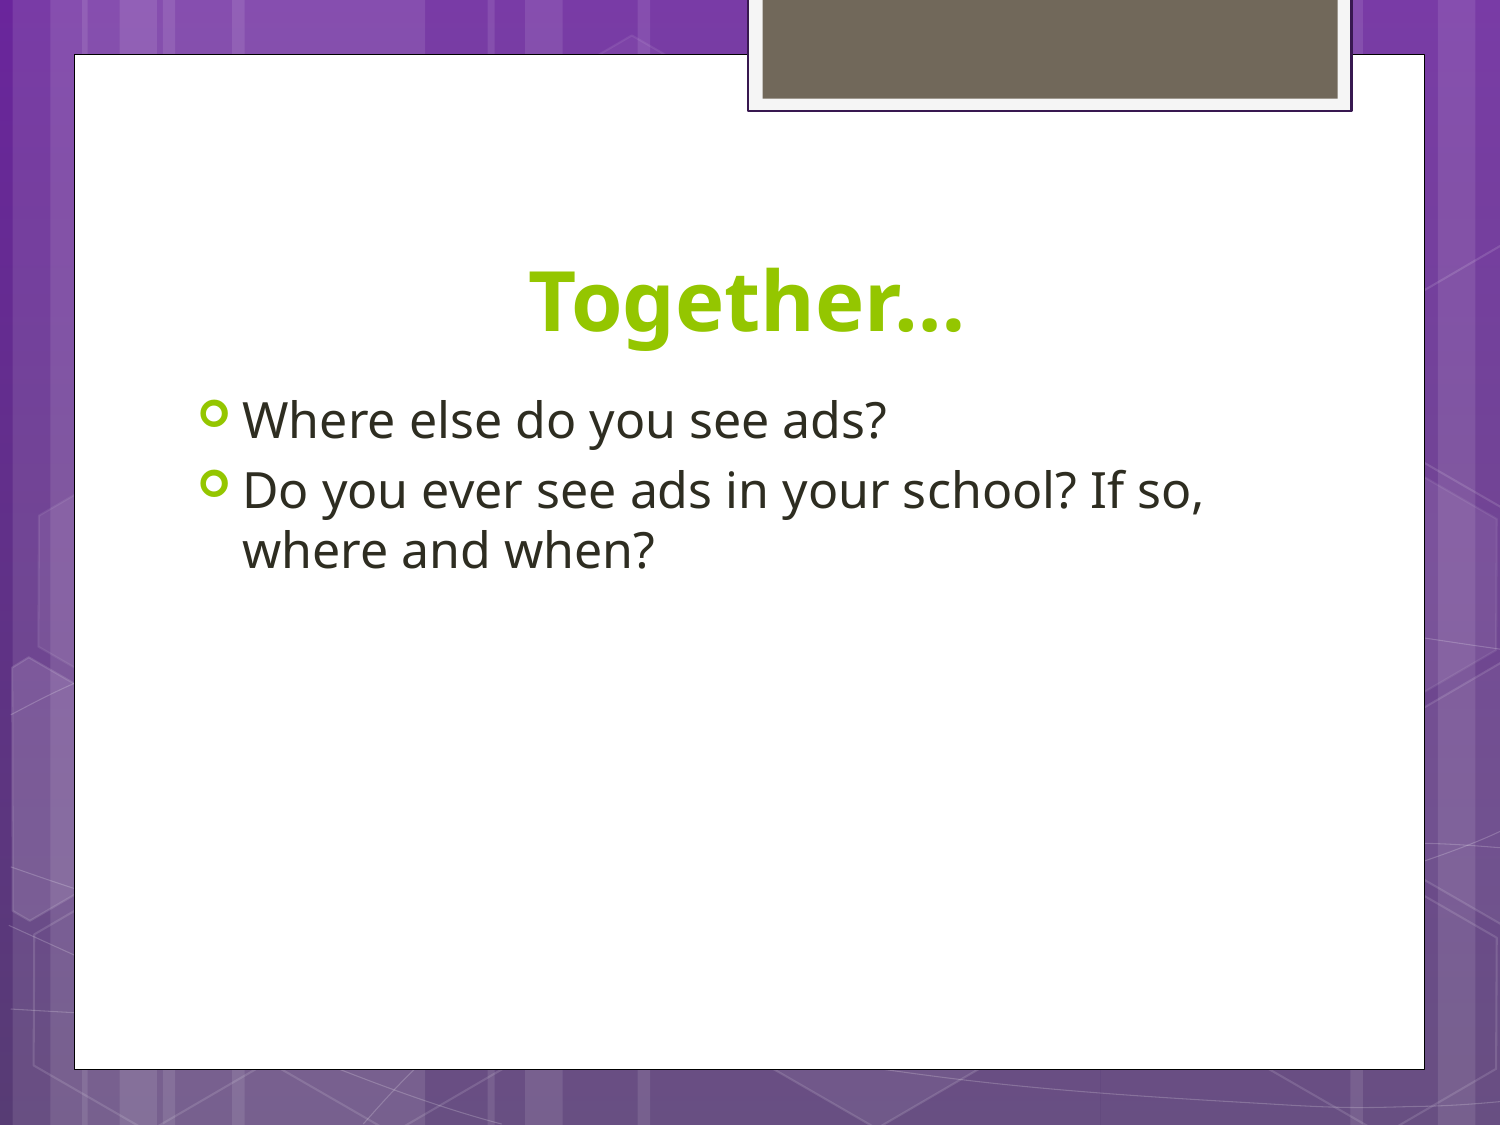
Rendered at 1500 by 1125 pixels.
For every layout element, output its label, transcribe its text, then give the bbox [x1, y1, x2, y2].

list Where else do you see ads? Do you ever see ads in your school? If so, where and when? [171, 381, 1283, 957]
title Together… [171, 168, 1324, 357]
